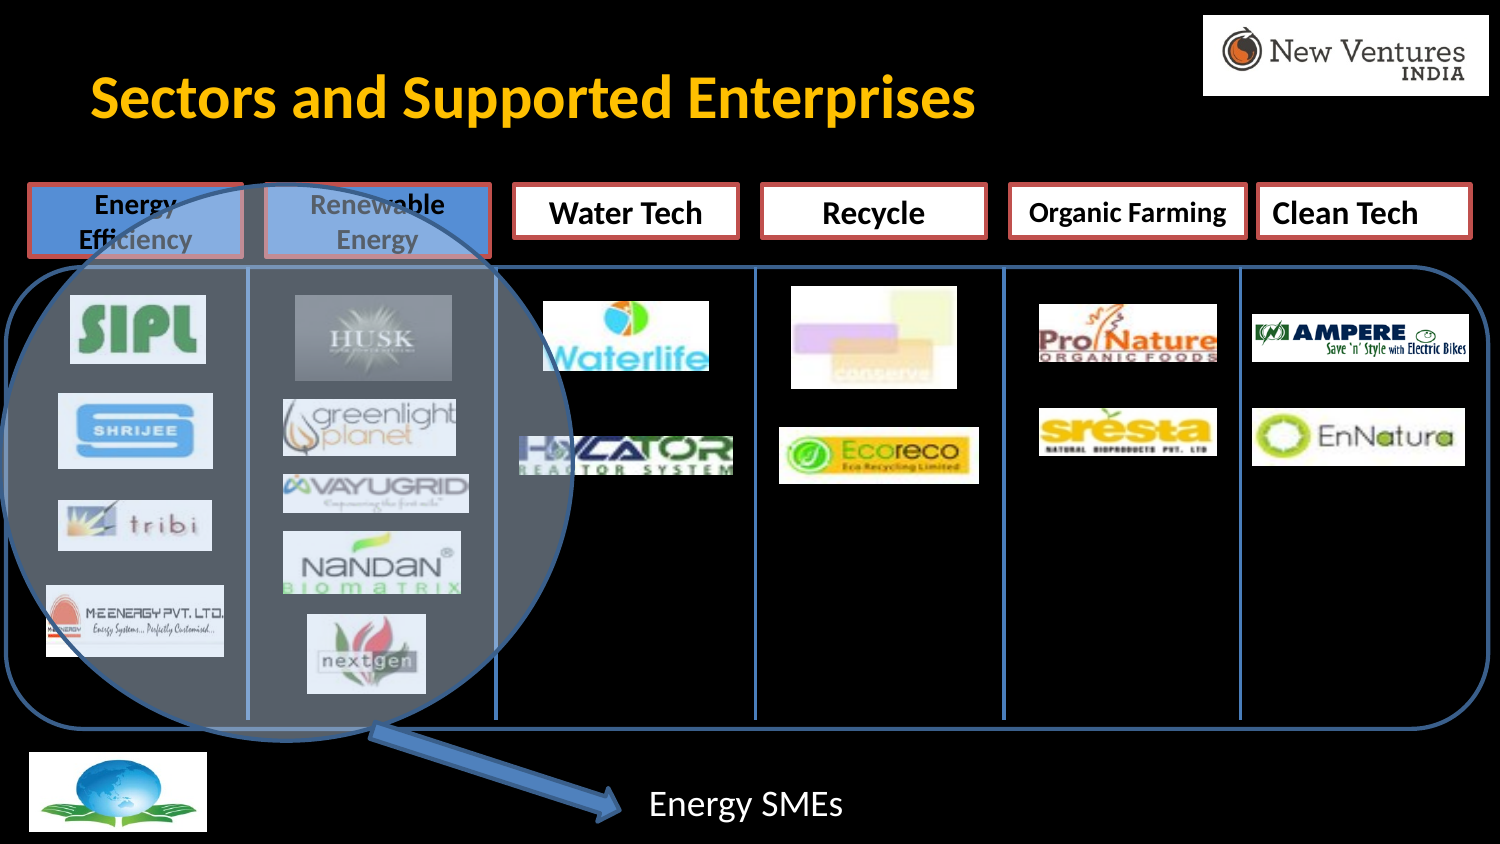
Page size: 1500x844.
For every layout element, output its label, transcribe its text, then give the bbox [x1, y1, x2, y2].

text_box Energy Efficiency [27, 182, 244, 259]
text_box Renewable Energy [307, 182, 492, 259]
title Sectors and Supported Enterprises [75, 23, 1164, 164]
picture [1203, 15, 1489, 96]
text_box Organic Farming [1008, 182, 1248, 240]
text_box [81, 182, 491, 265]
text_box Clean Tech [1256, 182, 1473, 240]
text_box [367, 737, 622, 824]
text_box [5, 266, 1489, 730]
text_box Recycle [760, 182, 988, 240]
picture [46, 585, 225, 657]
text_box Water Tech [512, 182, 740, 240]
picture [29, 752, 207, 832]
text_box Energy SMEs [634, 771, 1007, 832]
text_box [227, 737, 345, 743]
